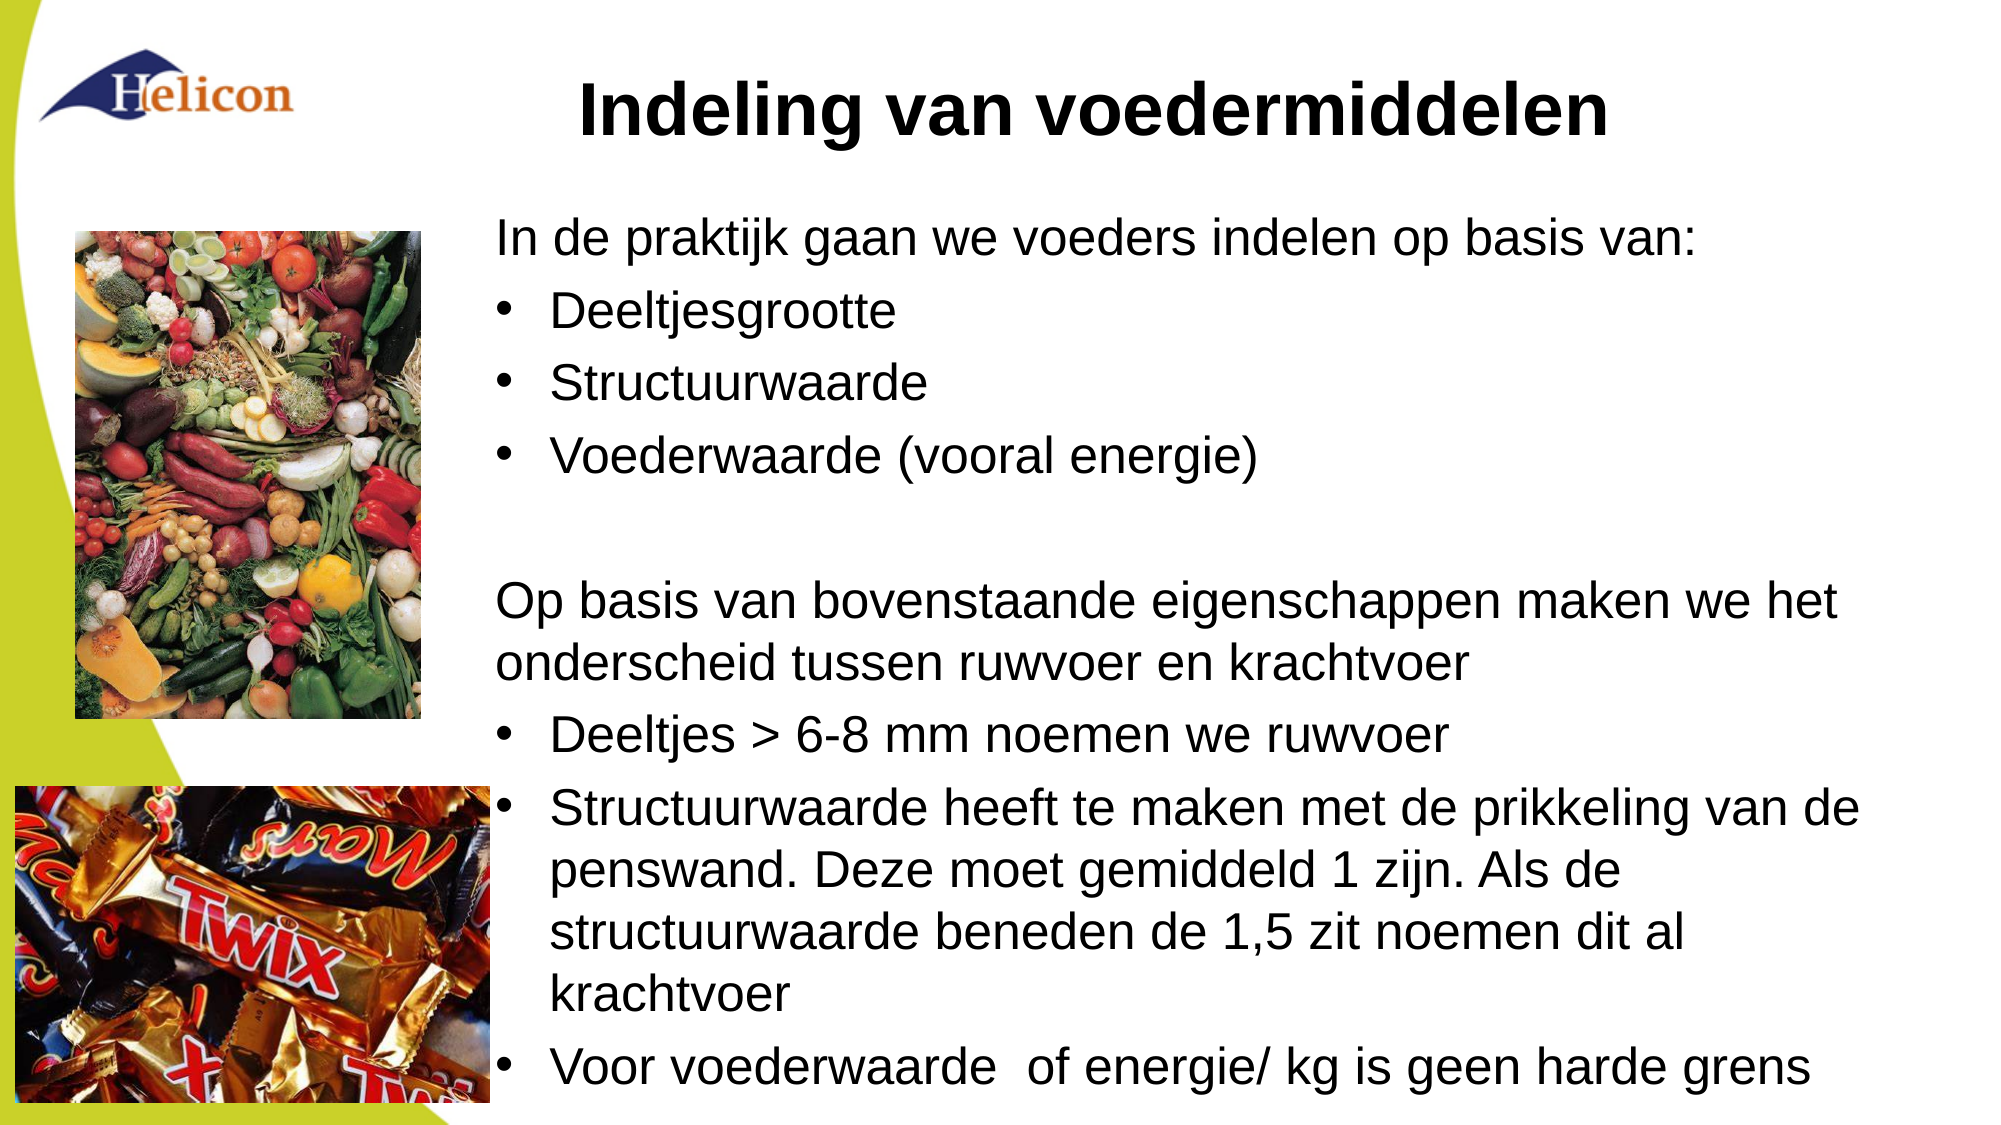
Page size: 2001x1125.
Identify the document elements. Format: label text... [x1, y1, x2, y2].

picture [0, 0, 1500, 1125]
title Indeling van voedermiddelen [503, 52, 1626, 159]
list In de praktijk gaan we voeders indelen op basis van: Deeltjesgrootte Structuurwaarde Voederwaarde (vooral energie) Op basis van bovenstaande eigenschappen maken we het onderscheid tussen ruwvoer en krachtvoer Deeltjes > 6-8 mm noemen we ruwvoer Structuurwaarde heeft te maken met de prikkeling van de penswand. Deze moet gemiddeld 1 zijn. Als de structuurwaarde beneden de 1,5 zit noemen dit al krachtvoer Voor voederwaarde of energie/ kg is geen harde grens [480, 196, 1958, 1106]
